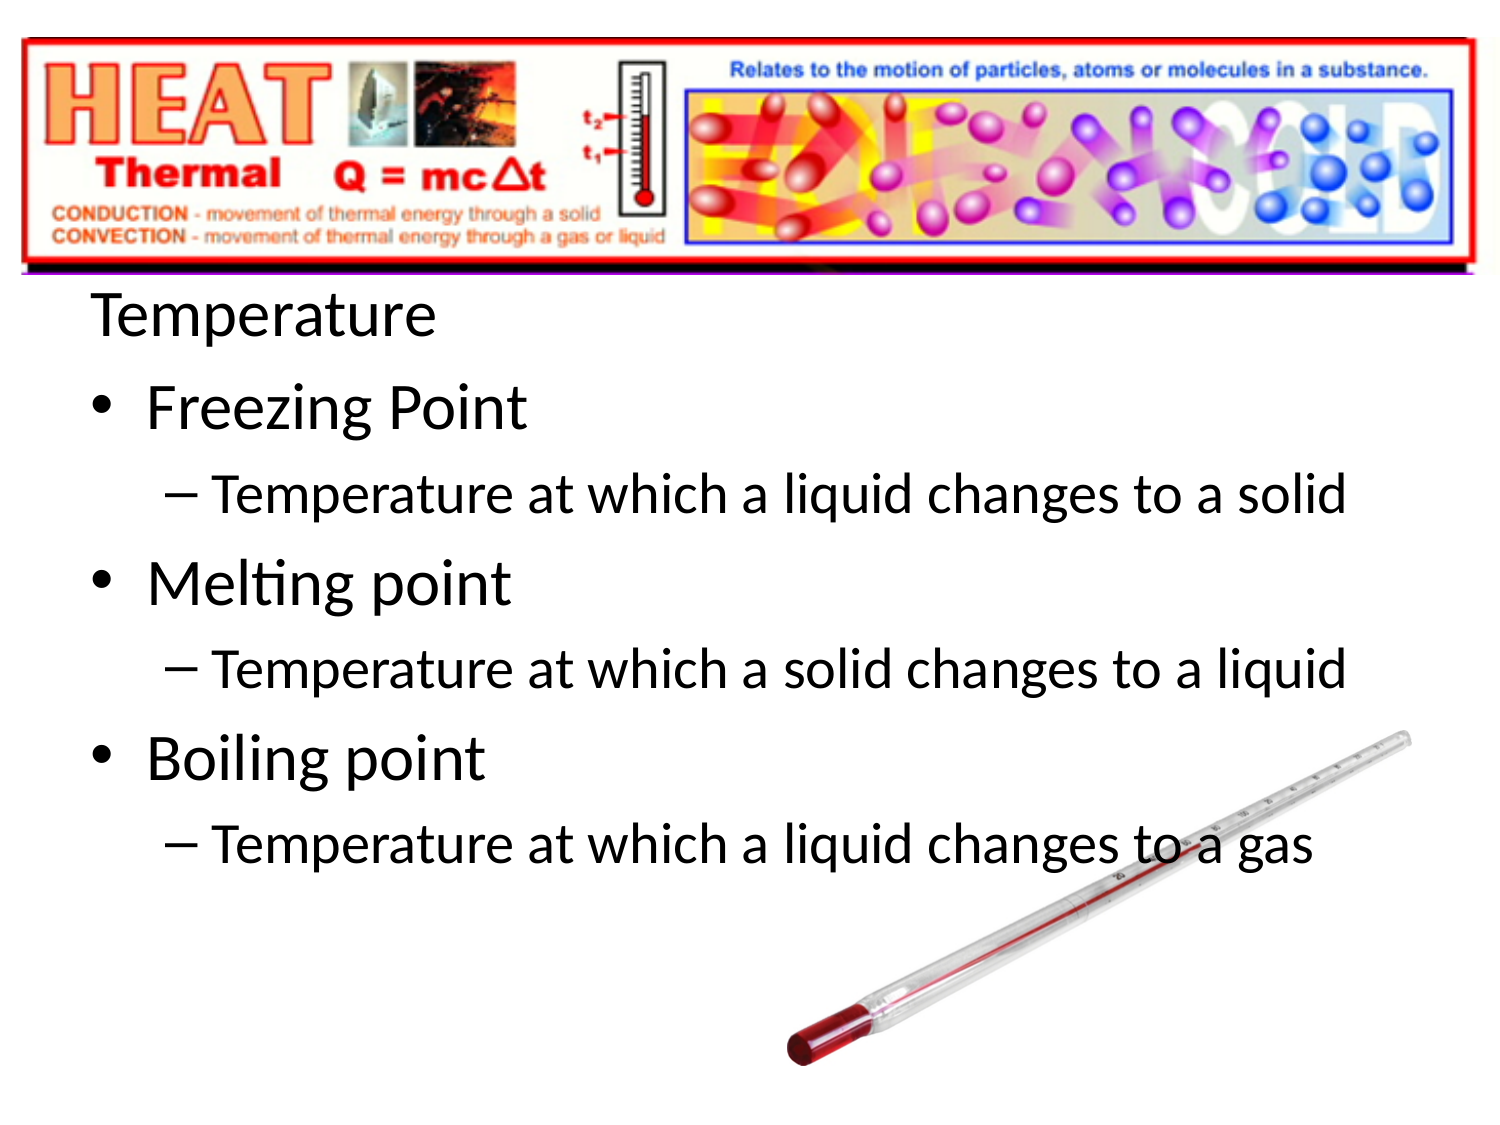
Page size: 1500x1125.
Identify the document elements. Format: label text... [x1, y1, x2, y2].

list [20, 37, 1500, 276]
picture [787, 730, 1412, 1066]
list Temperature Freezing Point Temperature at which a liquid changes to a solid Melting point Temperature at which a solid changes to a liquid Boiling point Temperature at which a liquid changes to a gas [75, 285, 1425, 1005]
